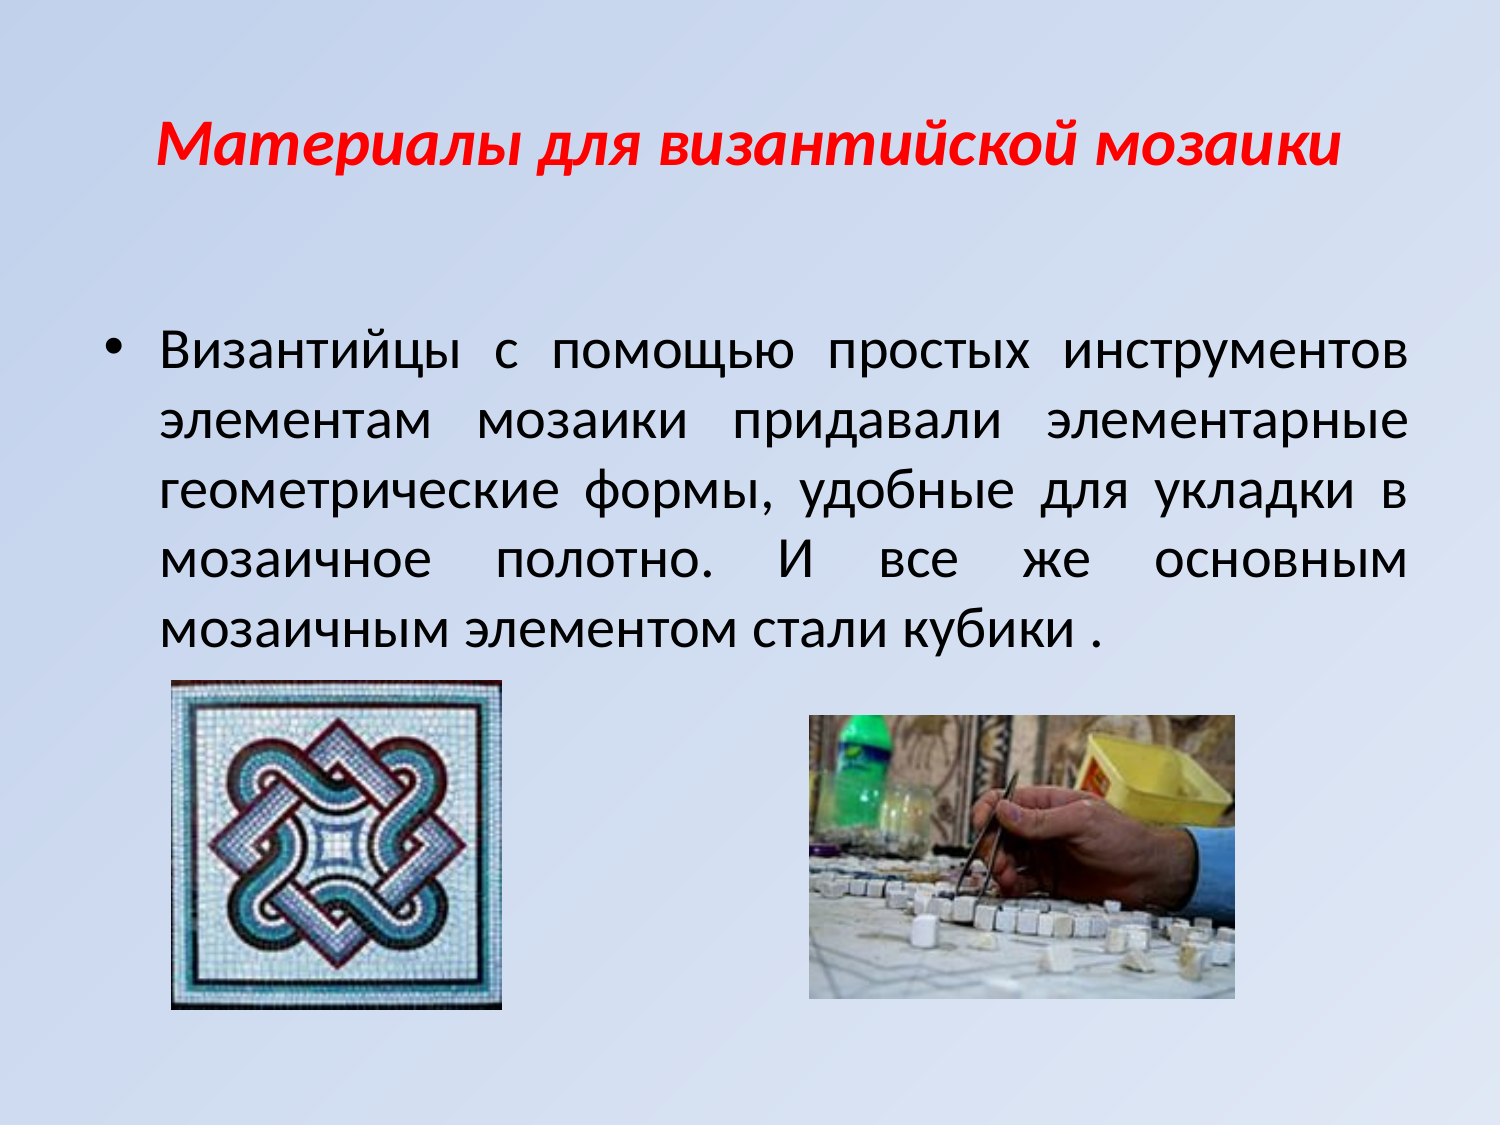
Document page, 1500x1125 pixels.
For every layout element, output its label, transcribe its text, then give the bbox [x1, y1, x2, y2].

picture [808, 714, 1235, 999]
list Византийцы с помощью простых инструментов элементам мозаики придавали элементарные геометрические формы, удобные для укладки в мозаичное полотно. И все же основным мозаичным элементом стали кубики . [88, 302, 1425, 1005]
title Материалы для византийской мозаики [75, 45, 1425, 233]
picture [170, 680, 503, 1010]
